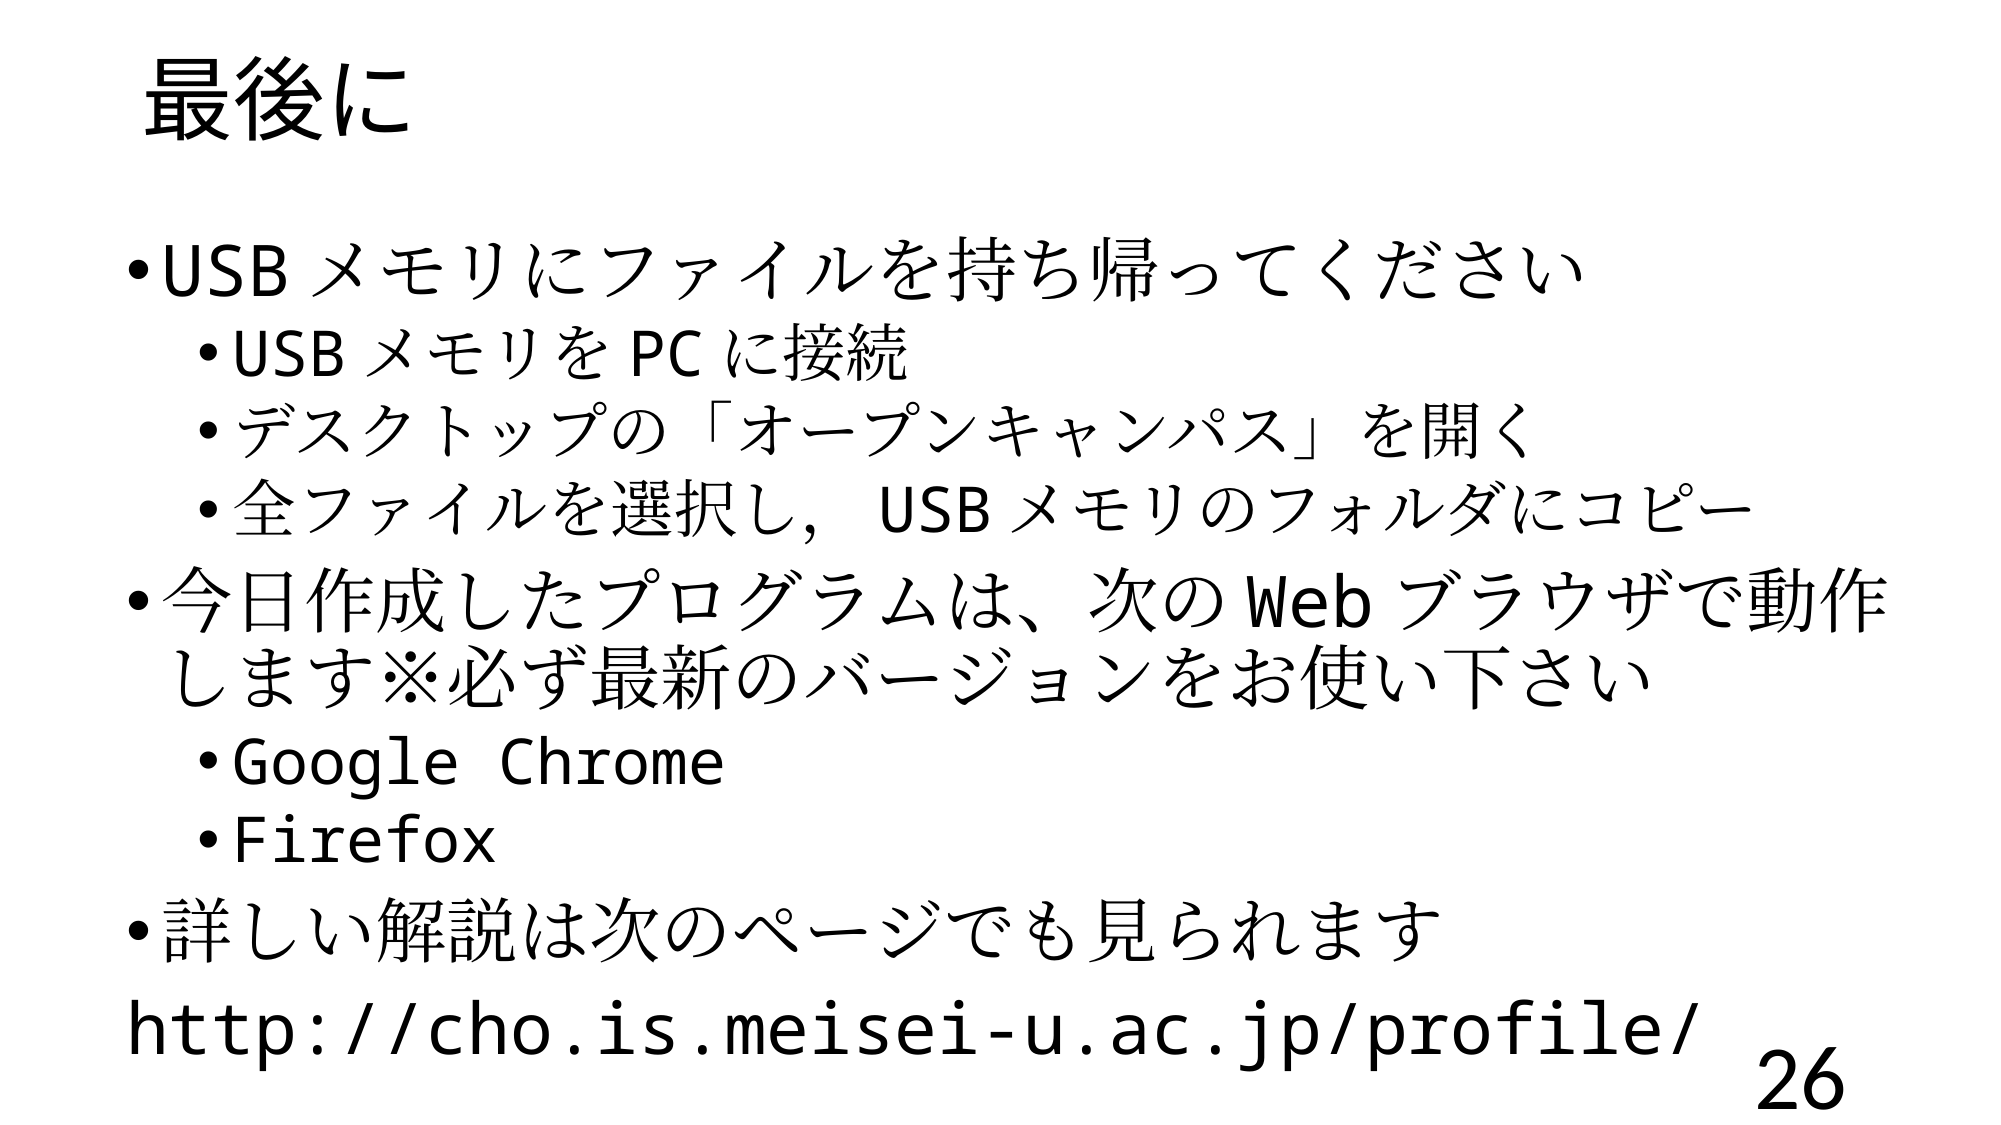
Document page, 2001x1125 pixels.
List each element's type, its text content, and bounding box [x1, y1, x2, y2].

title 最後に [126, 32, 1852, 176]
list USBメモリにファイルを持ち帰ってください USBメモリをPCに接続 デスクトップの「オープンキャンパス」を開く 全ファイルを選択し，USBメモリのフォルダにコピー 今日作成したプログラムは、次のWebブラウザで動作します※必ず最新のバージョンをお使い下さい Google Chrome Firefox 詳しい解説は次のページでも見られます http://cho.is.meisei-u.ac.jp/profile/ [111, 227, 1944, 1081]
slide_number 26 [1412, 1042, 1863, 1103]
